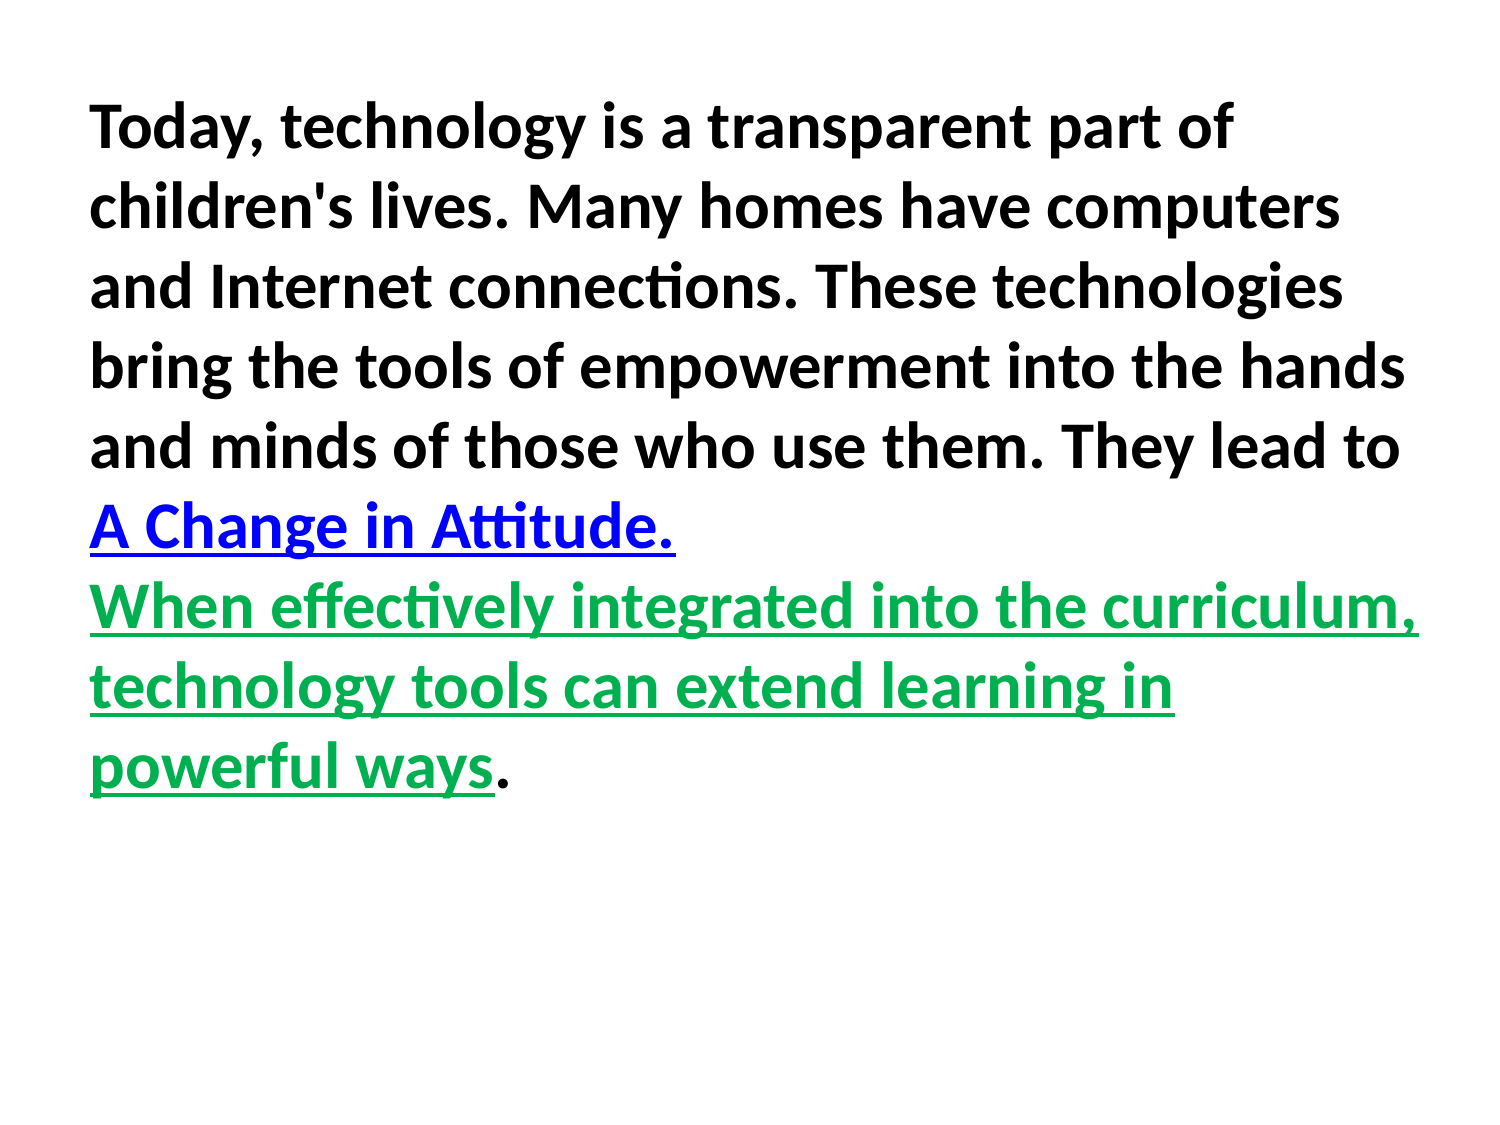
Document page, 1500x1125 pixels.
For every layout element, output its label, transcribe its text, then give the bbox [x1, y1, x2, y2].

text_box Today, technology is a transparent part of children's lives. Many homes have computers and Internet connections. These technologies bring the tools of empowerment into the hands and minds of those who use them. They lead to A Change in Attitude. When effectively integrated into the curriculum, technology tools can extend learning in powerful ways. [74, 74, 1438, 810]
